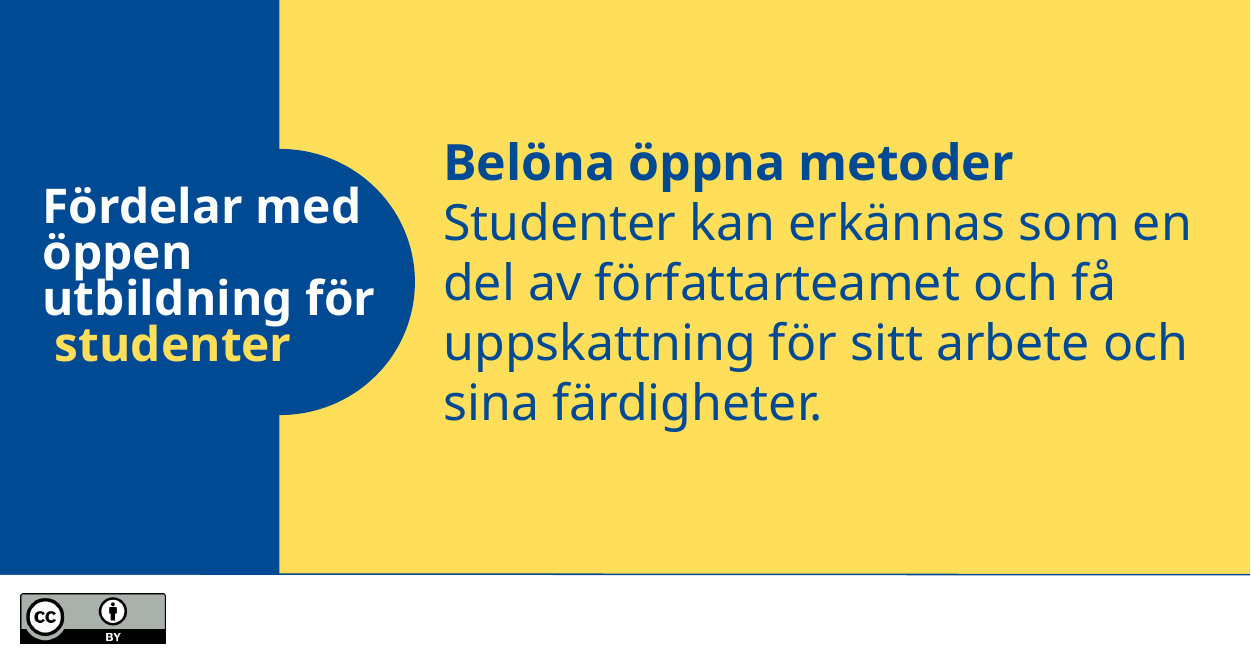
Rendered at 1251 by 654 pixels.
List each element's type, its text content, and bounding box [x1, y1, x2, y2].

picture [20, 592, 166, 645]
text_box [0, 0, 280, 573]
text_box [196, 386, 365, 416]
text_box [206, 148, 355, 171]
text_box [392, 207, 415, 357]
text_box Belöna öppna metoder Studenter kan erkännas som en del av författarteamet och få uppskattning för sitt arbete och sina färdigheter. [428, 114, 1213, 445]
text_box [0, 582, 1250, 654]
text_box Fördelar med öppen utbildning för studenter [27, 171, 392, 386]
